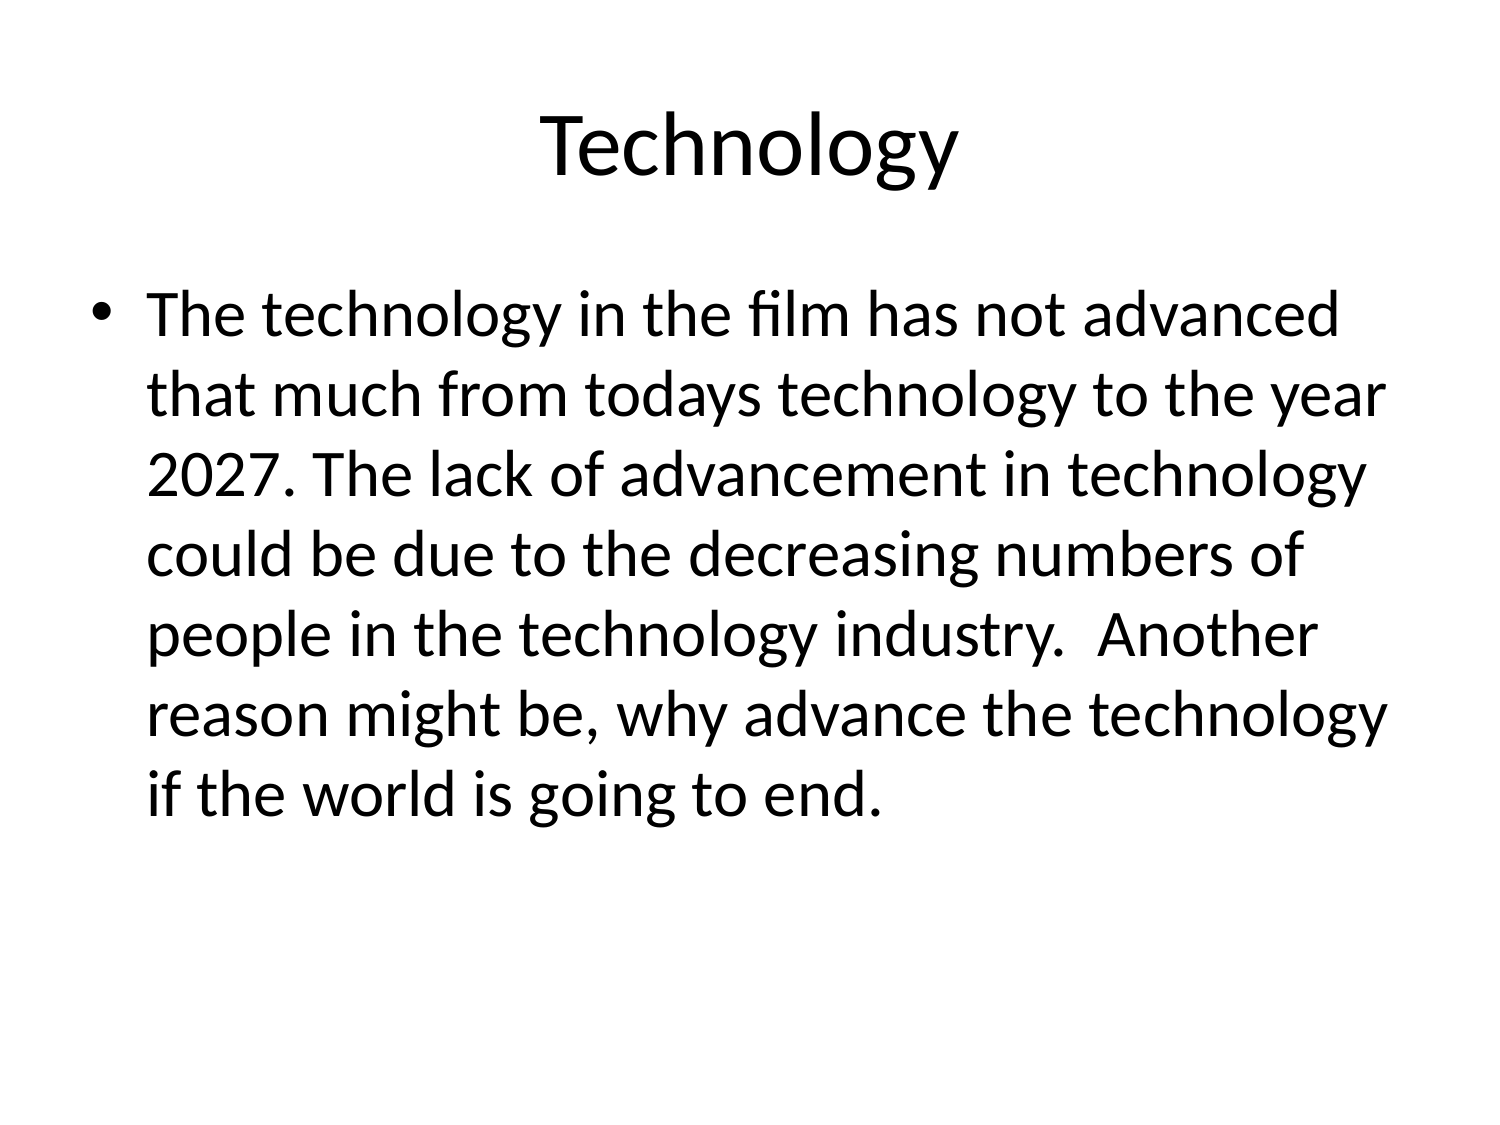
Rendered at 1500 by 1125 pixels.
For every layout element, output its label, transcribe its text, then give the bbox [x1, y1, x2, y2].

title Technology [75, 45, 1425, 233]
list The technology in the film has not advanced that much from todays technology to the year 2027. The lack of advancement in technology could be due to the decreasing numbers of people in the technology industry. Another reason might be, why advance the technology if the world is going to end. [75, 262, 1425, 1005]
